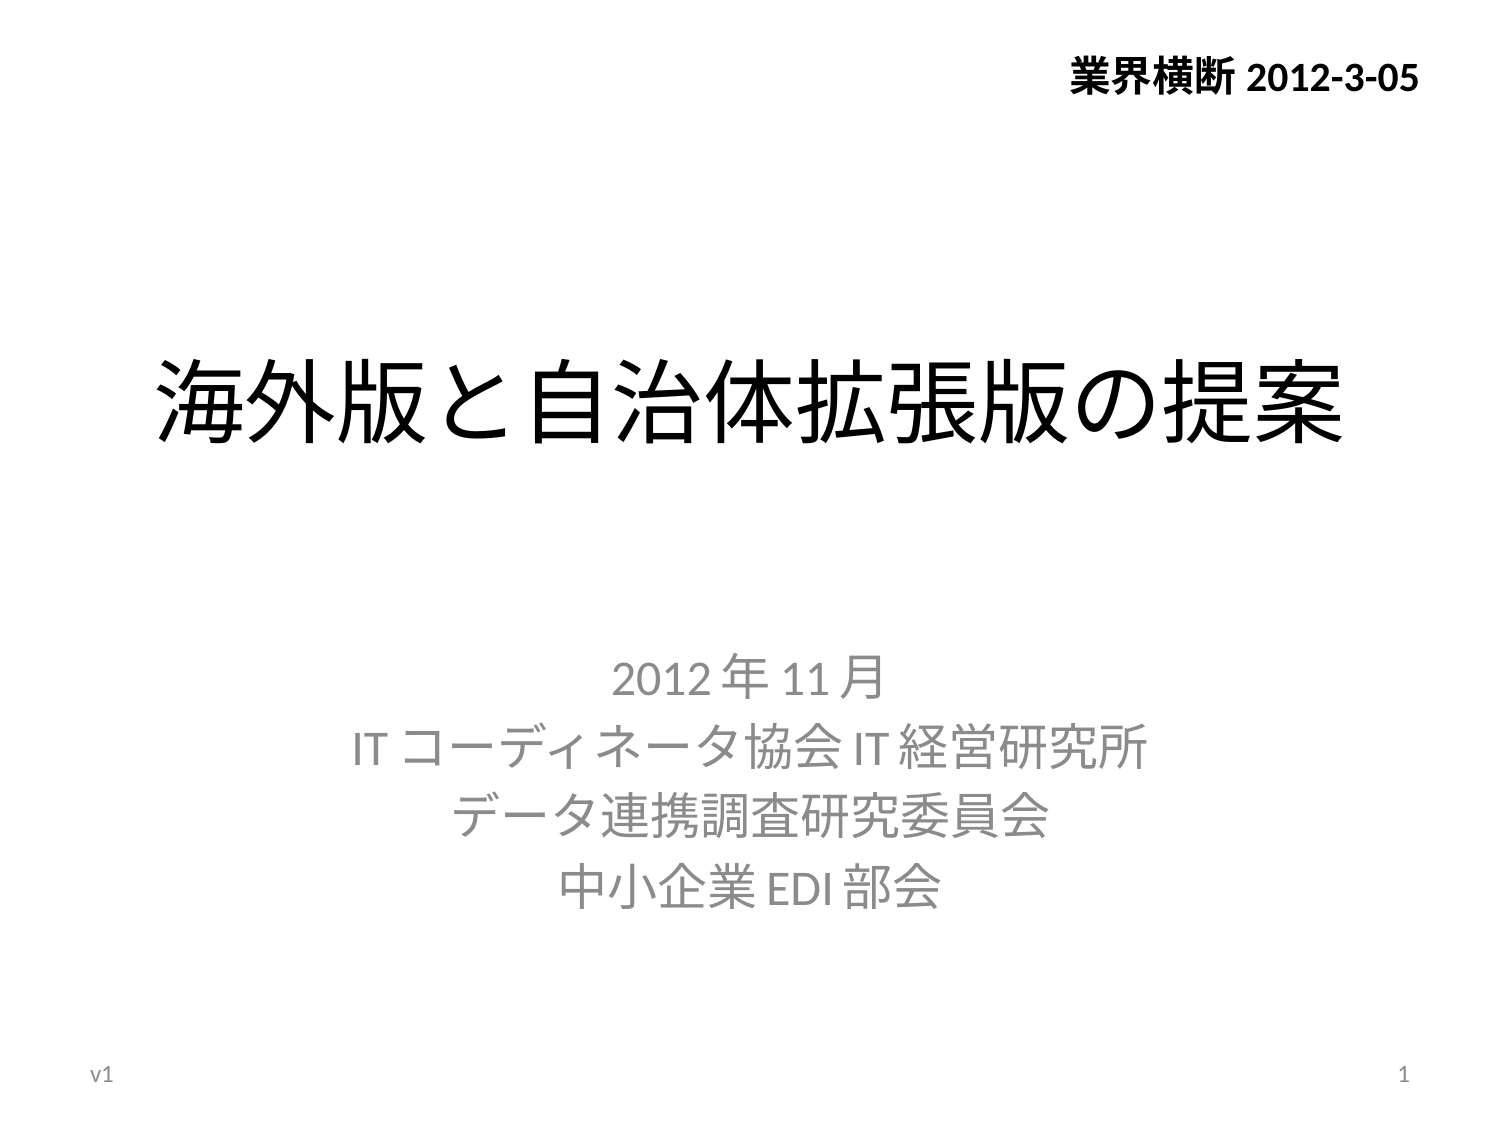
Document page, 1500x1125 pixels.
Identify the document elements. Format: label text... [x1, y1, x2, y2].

slide_number v1 [75, 1042, 425, 1103]
subtitle 2012年11月 ITコーディネータ協会IT経営研究所 データ連携調査研究委員会 中小企業EDI部会 [225, 637, 1275, 925]
title 海外版と自治体拡張版の提案 [112, 278, 1388, 521]
slide_number 1 [1074, 1042, 1425, 1103]
text_box 業界横断2012-3-05 [962, 42, 1436, 108]
